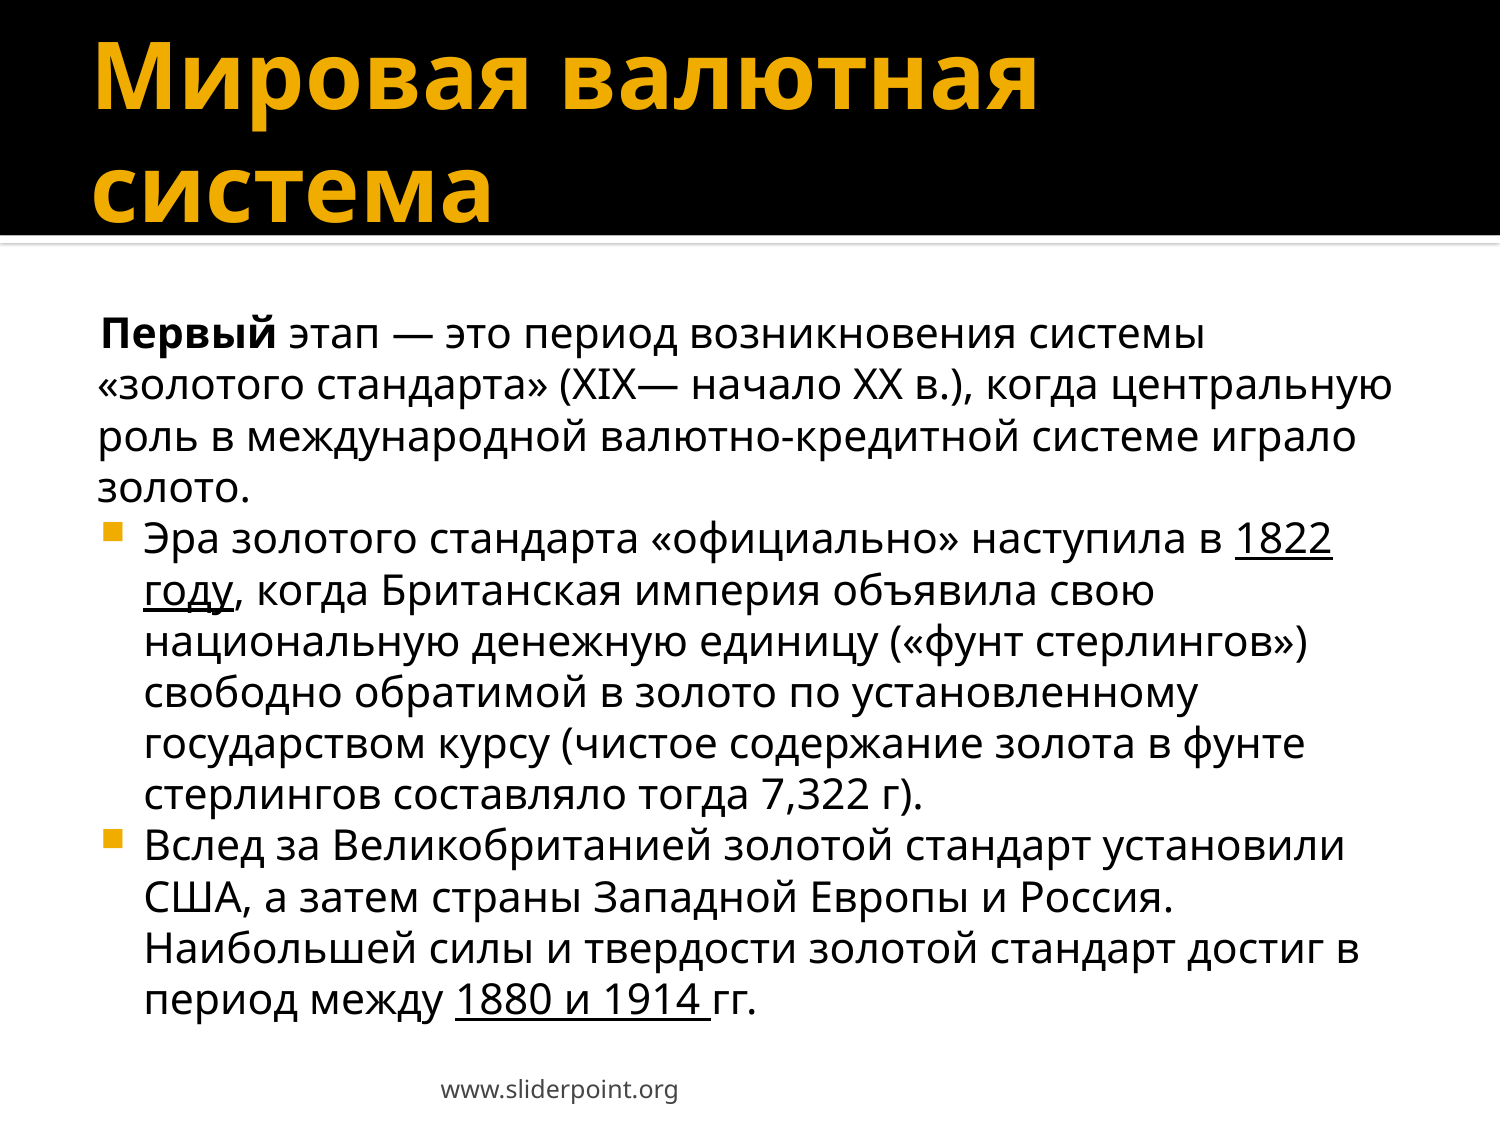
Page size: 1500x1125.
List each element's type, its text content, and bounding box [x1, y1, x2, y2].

footer www.sliderpoint.org [433, 1062, 1337, 1108]
list Первый этап — это период возникновения системы «золотого стандарта» (XIX— начало XX в.), когда центральную роль в международной валютно-кредитной системе играло золото. Эра золотого стандарта «официально» наступила в 1822 году, когда Британская империя объявила свою национальную денежную единицу («фунт стерлингов») свободно обратимой в золото по установленному государством курсу (чистое содержание золота в фунте стерлингов составляло тогда 7,322 г). Вслед за Великобританией золотой стандарт установили США, а затем страны Западной Европы и Россия. Наибольшей силы и твердости золотой стандарт достиг в период между 1880 и 1914 гг. [75, 291, 1425, 1050]
title Мировая валютная система [75, 25, 1425, 231]
